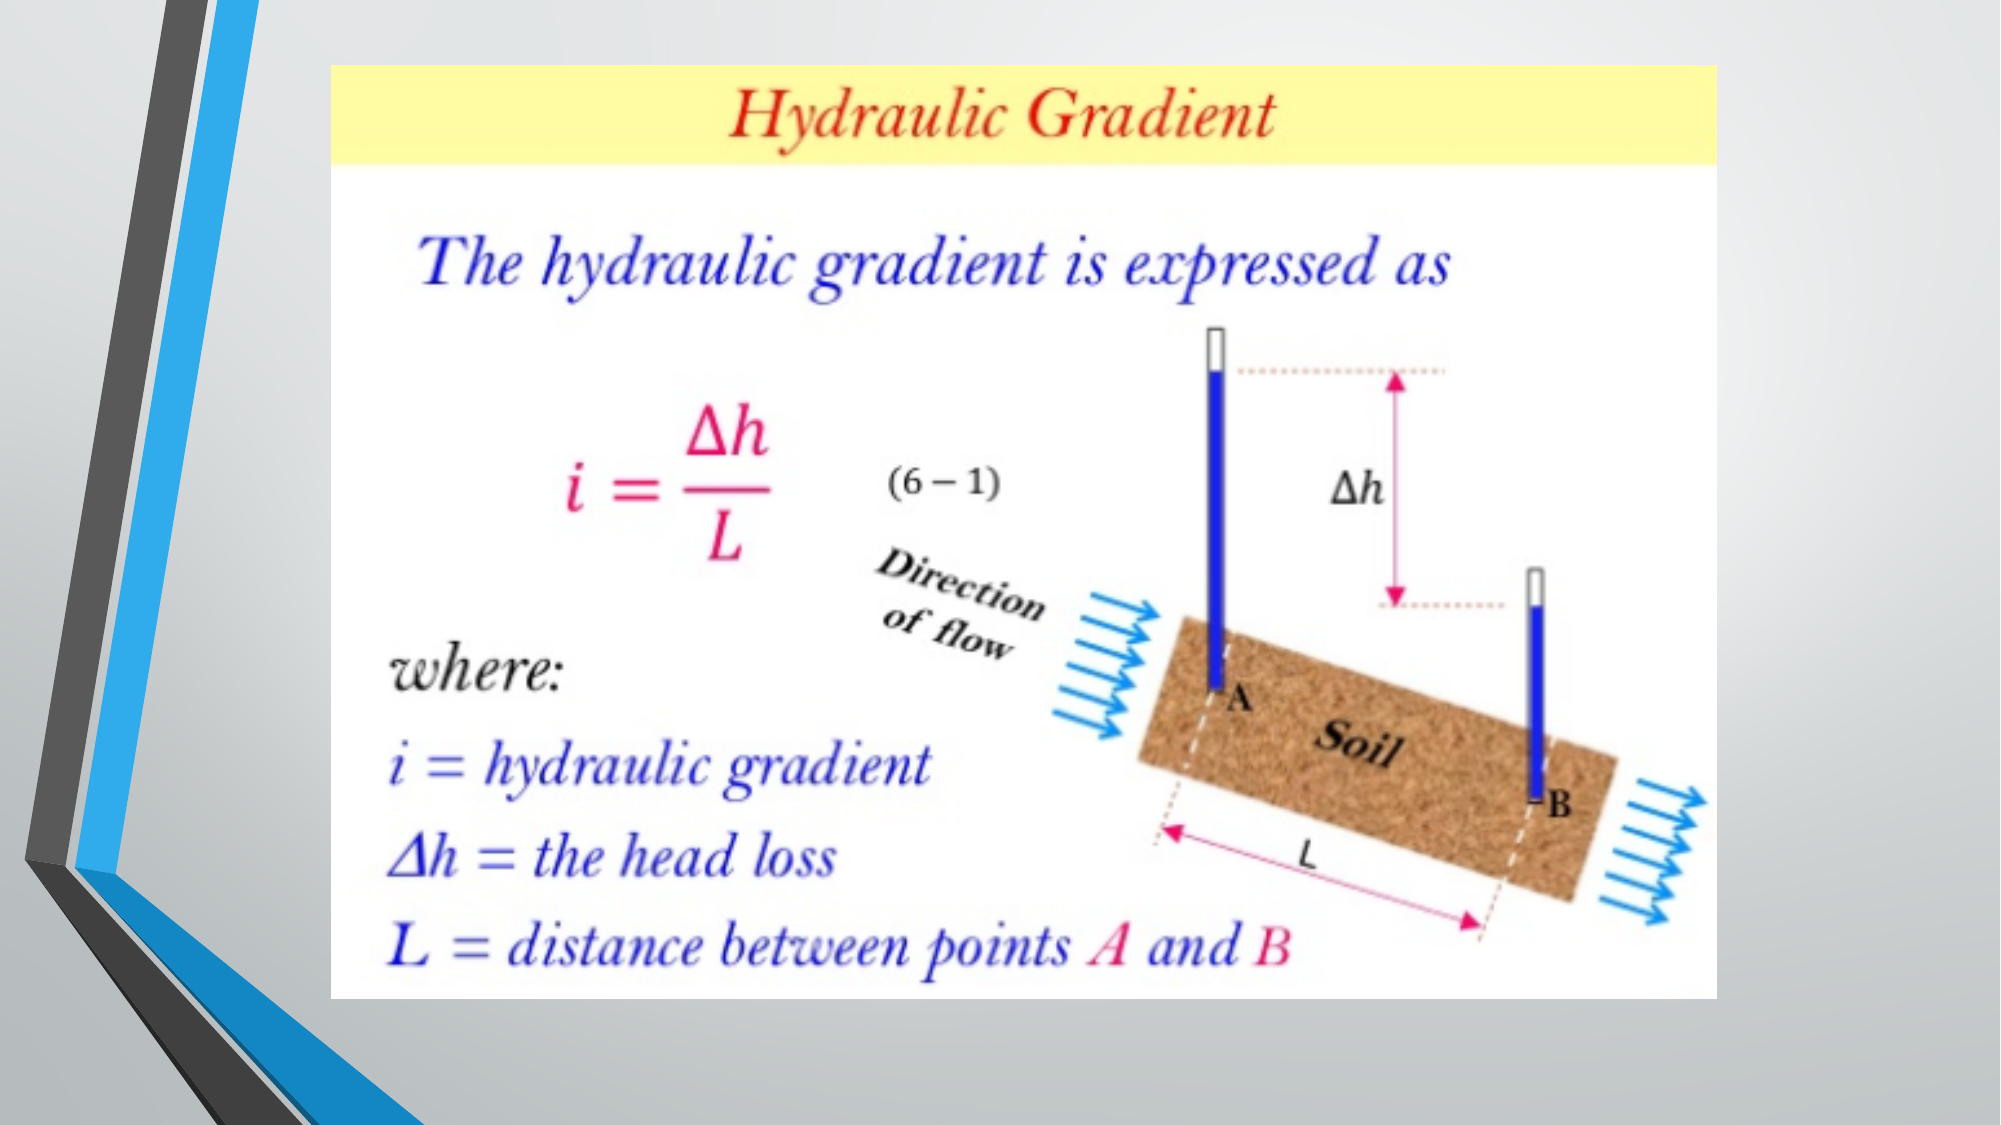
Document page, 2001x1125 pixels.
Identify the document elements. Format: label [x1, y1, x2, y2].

picture [331, 65, 1717, 999]
